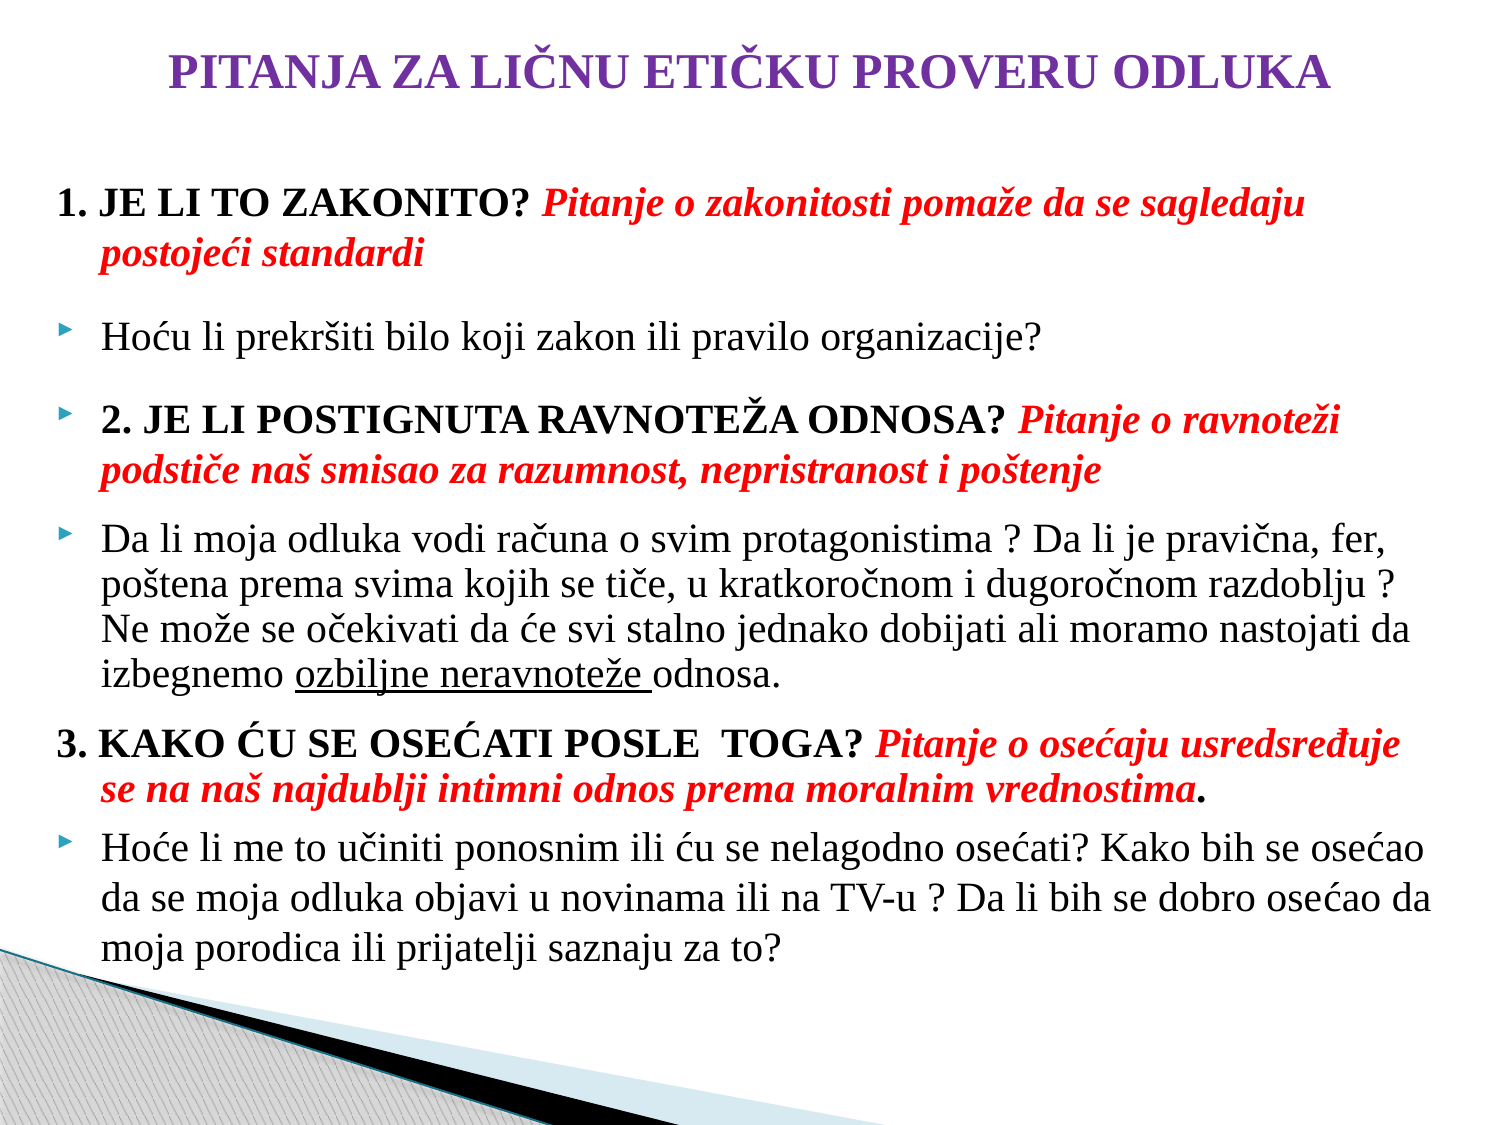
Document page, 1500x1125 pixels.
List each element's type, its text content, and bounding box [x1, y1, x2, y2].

list PITANJA ZA LIČNU ETIČKU PROVERU ODLUKA 1. JE LI TO ZAKONITO? Pitanje o zakonitosti pomaže da se sagledaju postojeći standardi Hoću li prekršiti bilo koji zakon ili pravilo organizacije? 2. JE LI POSTIGNUTA RAVNOTEŽA ODNOSA? Pitanje o ravnoteži podstiče naš smisao za razumnost, nepristranost i poštenje Da li moja odluka vodi računa o svim protagonistima ? Da li je pravična, fer, poštena prema svima kojih se tiče, u kratkoročnom i dugoročnom razdoblju ? Ne može se očekivati da će svi stalno jednako dobijati ali moramo nastojati da izbegnemo ozbiljne neravnoteže odnosa. 3. KAKO ĆU SE OSEĆATI POSLE TOGA? Pitanje o osećaju usredsređuje se na naš najdublji intimni odnos prema moralnim vrednostima. Hoće li me to učiniti ponosnim ili ću se nelagodno osećati? Kako bih se osećao da se moja odluka objavi u novinama ili na TV-u ? Da li bih se dobro osećao da moja porodica ili prijatelji saznaju za to? [40, 30, 1460, 861]
